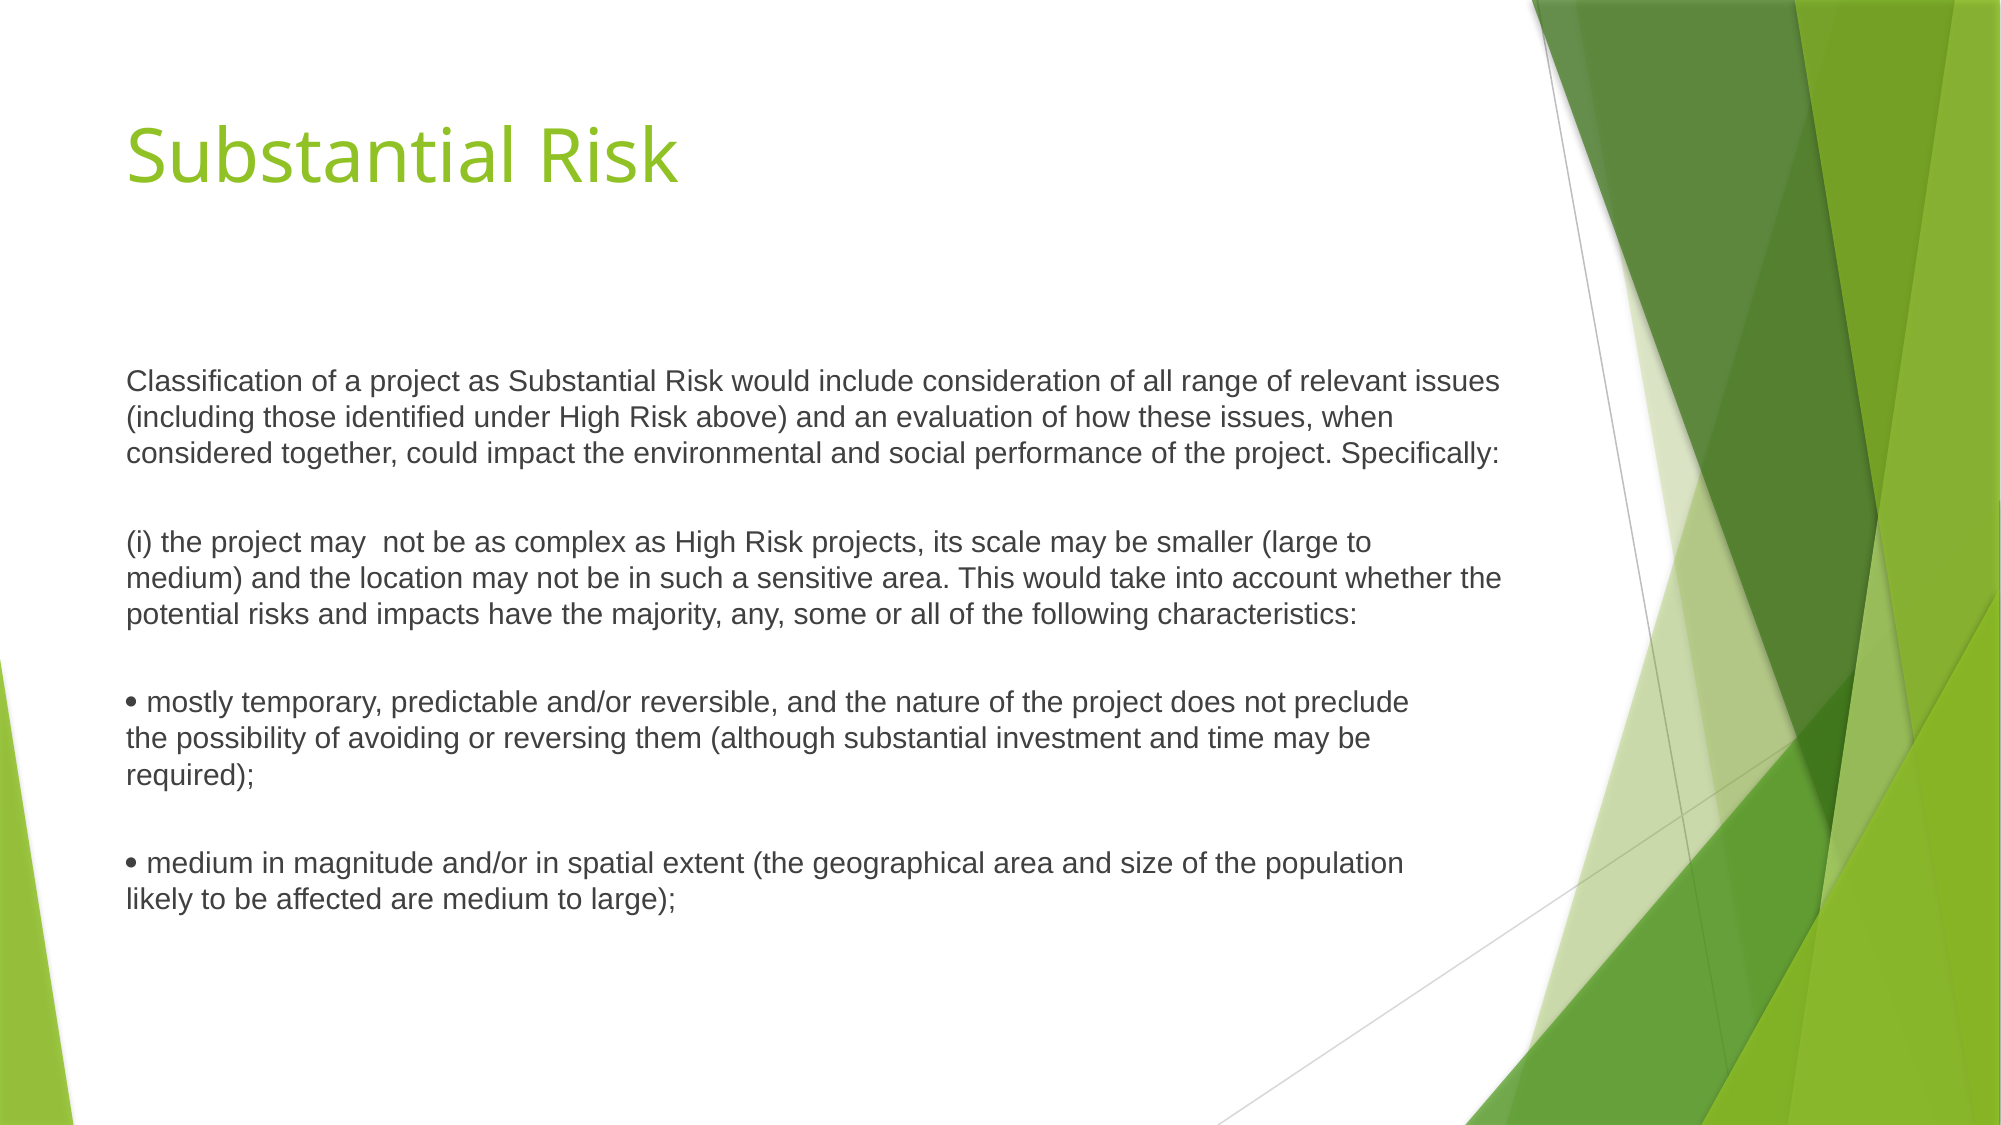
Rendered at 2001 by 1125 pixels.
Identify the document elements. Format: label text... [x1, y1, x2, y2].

title Substantial Risk [111, 99, 1522, 317]
list Classification of a project as Substantial Risk would include consideration of all range of relevant issues (including those identified under High Risk above) and an evaluation of how these issues, when considered together, could impact the environmental and social performance of the project. Specifically: (i) the project may not be as complex as High Risk projects, its scale may be smaller (large to medium) and the location may not be in such a sensitive area. This would take into account whether the potential risks and impacts have the majority, any, some or all of the following characteristics:  mostly temporary, predictable and/or reversible, and the nature of the project does not preclude the possibility of avoiding or reversing them (although substantial investment and time may be required);  medium in magnitude and/or in spatial extent (the geographical area and size of the population likely to be affected are medium to large); [111, 354, 1522, 992]
